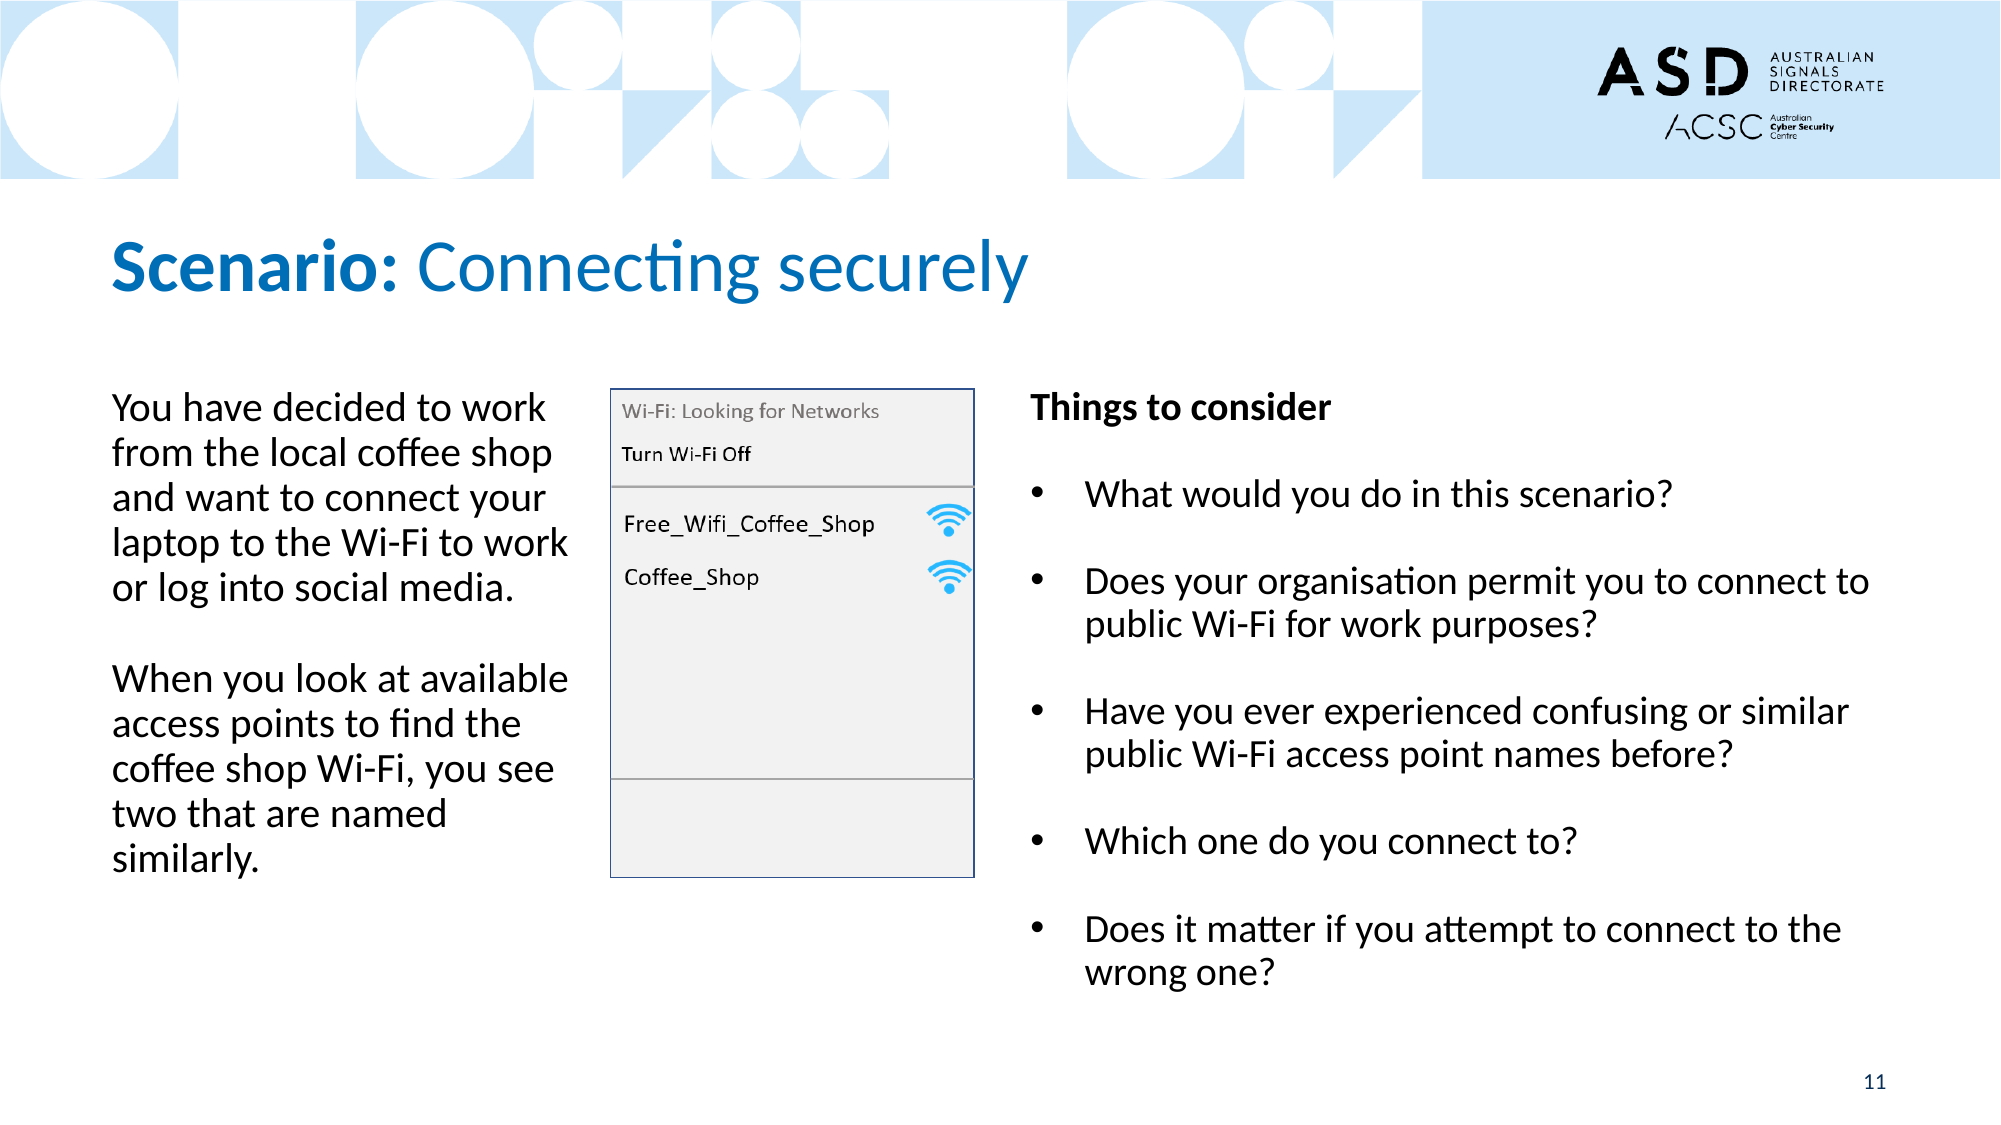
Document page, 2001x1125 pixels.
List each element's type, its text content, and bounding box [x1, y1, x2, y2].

slide_number 11 [1799, 1050, 1902, 1111]
list Things to consider What would you do in this scenario? Does your organisation permit you to connect to public Wi-Fi for work purposes? Have you ever experienced confusing or similar public Wi-Fi access point names before? Which one do you connect to? Does it matter if you attempt to connect to the wrong one? [1015, 378, 1902, 1007]
picture [607, 388, 976, 878]
title Scenario: Connecting securely [96, 207, 1902, 328]
list You have decided to work from the local coffee shop and want to connect your laptop to the Wi-Fi to work or log into social media. When you look at available access points to find the coffee shop Wi-Fi, you see two that are named similarly. [96, 378, 615, 1007]
picture [0, 0, 2001, 179]
